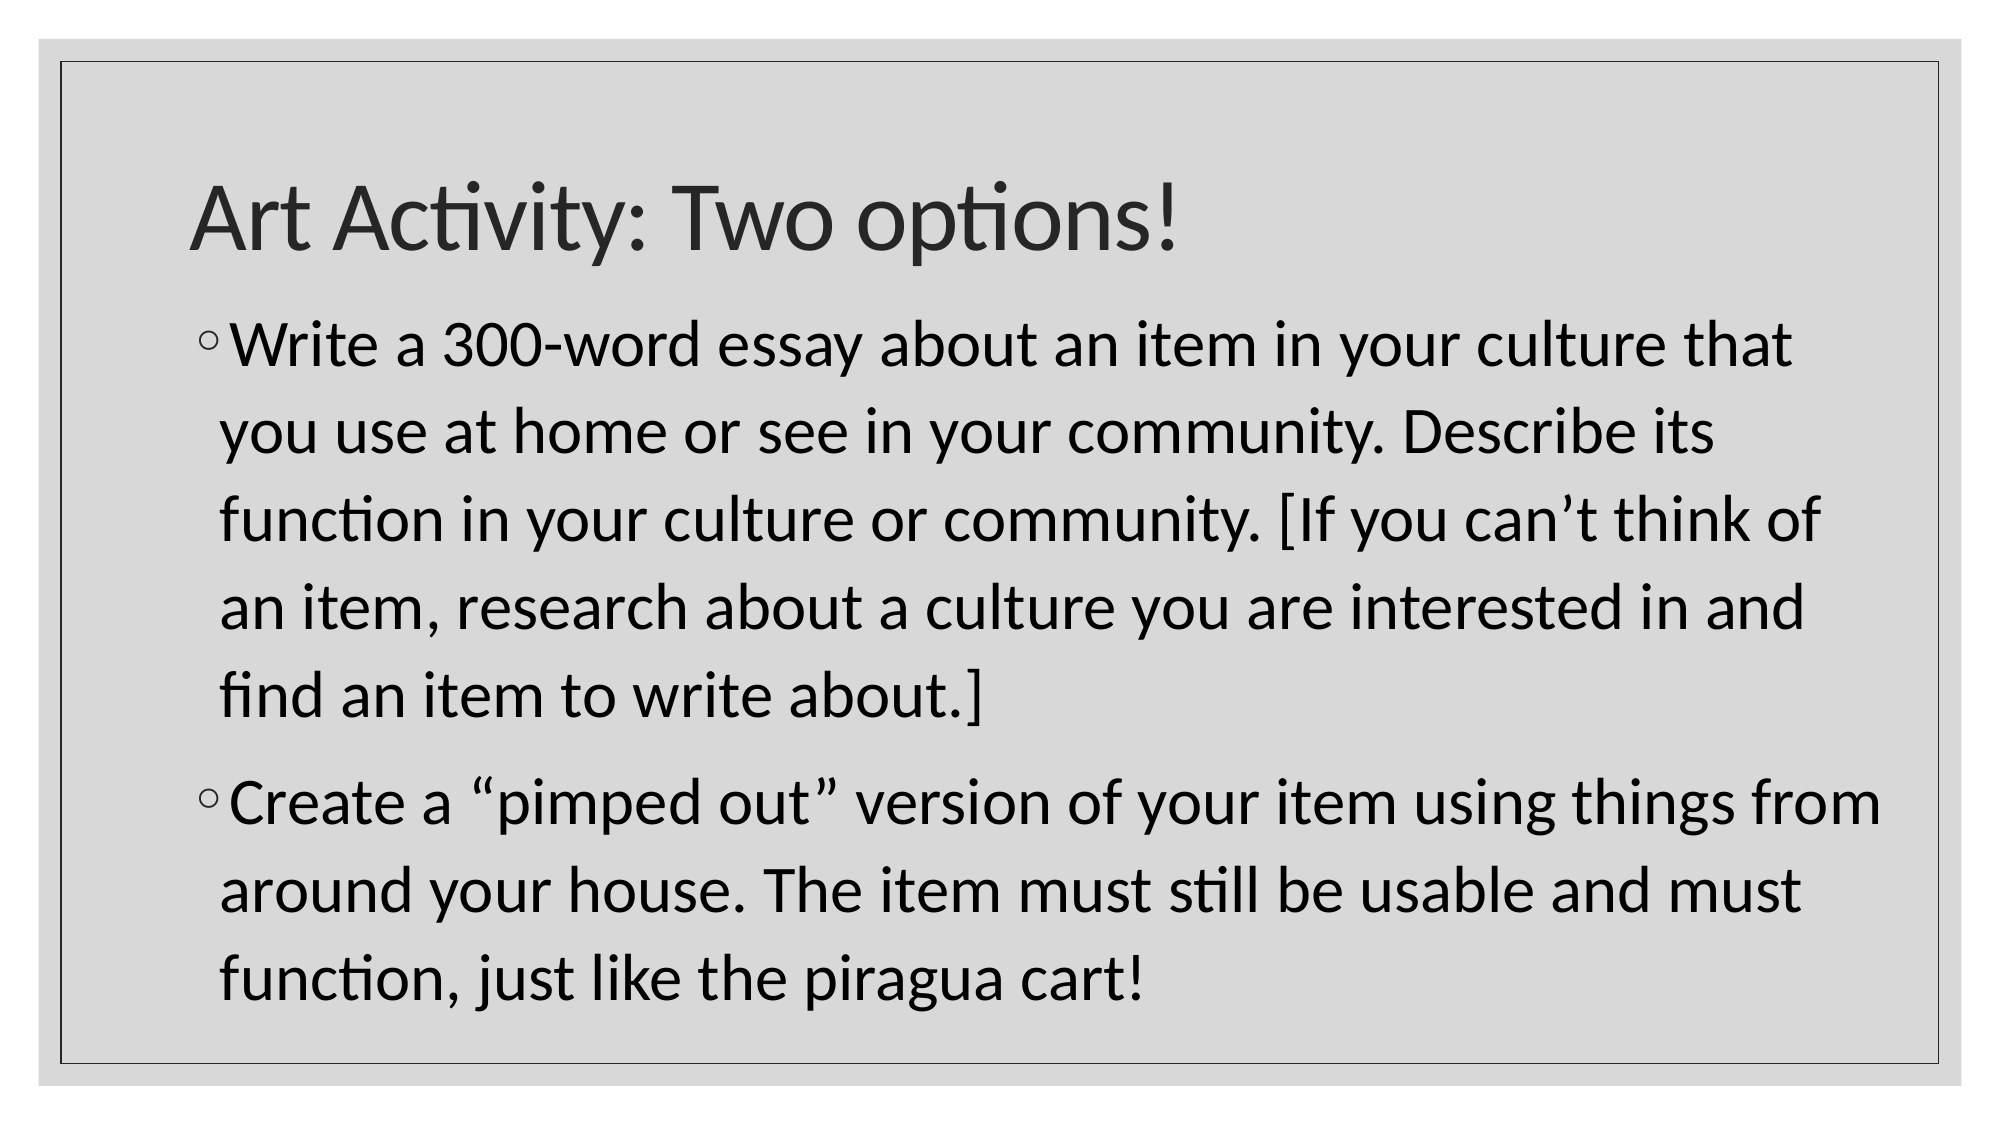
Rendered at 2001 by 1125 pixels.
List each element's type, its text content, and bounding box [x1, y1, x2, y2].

list Write a 300-word essay about an item in your culture that you use at home or see in your community. Describe its function in your culture or community. [If you can’t think of an item, research about a culture you are interested in and find an item to write about.] Create a “pimped out” version of your item using things from around your house. The item must still be usable and must function, just like the piragua cart! [174, 283, 1910, 1020]
title Art Activity: Two options! [174, 105, 1825, 283]
